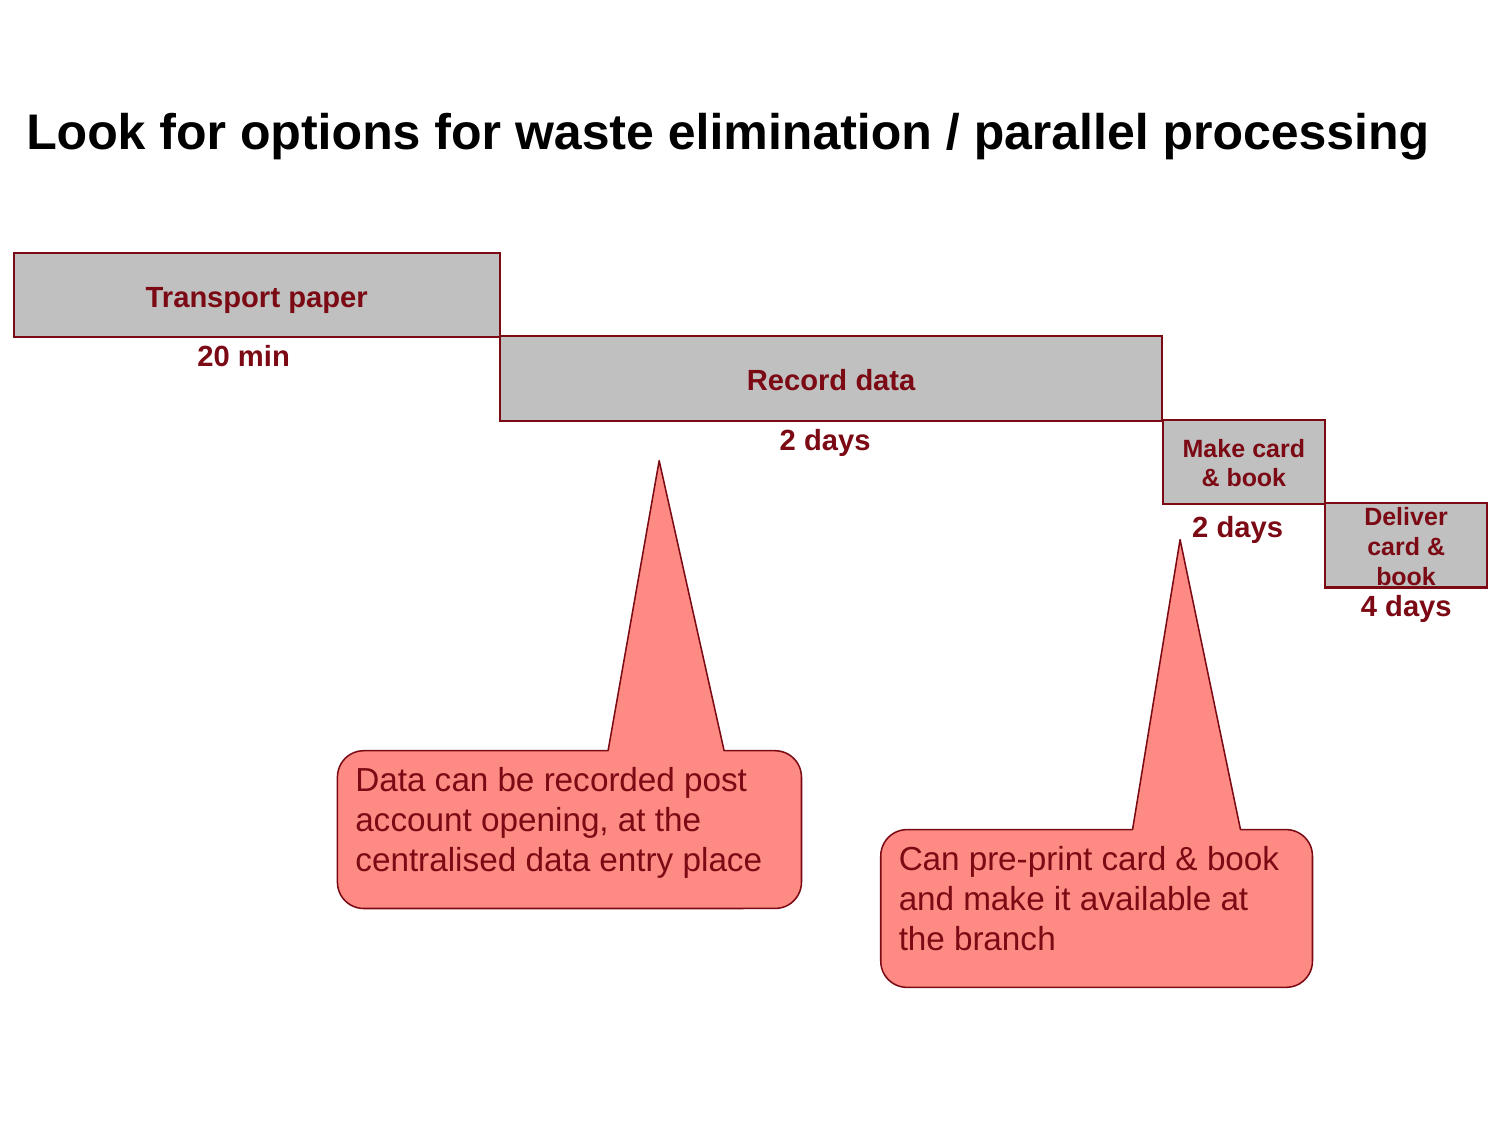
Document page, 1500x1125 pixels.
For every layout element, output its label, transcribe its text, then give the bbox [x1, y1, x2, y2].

text_box Transport paper [13, 253, 500, 338]
text_box Make card & book [1163, 419, 1325, 505]
text_box 2 days [731, 421, 919, 457]
text_box Deliver card & book [1324, 503, 1488, 587]
text_box Record data [499, 336, 1163, 421]
title Look for options for waste elimination / parallel processing [26, 99, 1472, 288]
text_box Data can be recorded post account opening, at the centralised data entry place [337, 460, 802, 909]
text_box 2 days [1143, 508, 1332, 543]
text_box 4 days [1312, 587, 1500, 622]
text_box 20 min [150, 337, 338, 372]
text_box Can pre-print card & book and make it available at the branch [880, 539, 1313, 988]
